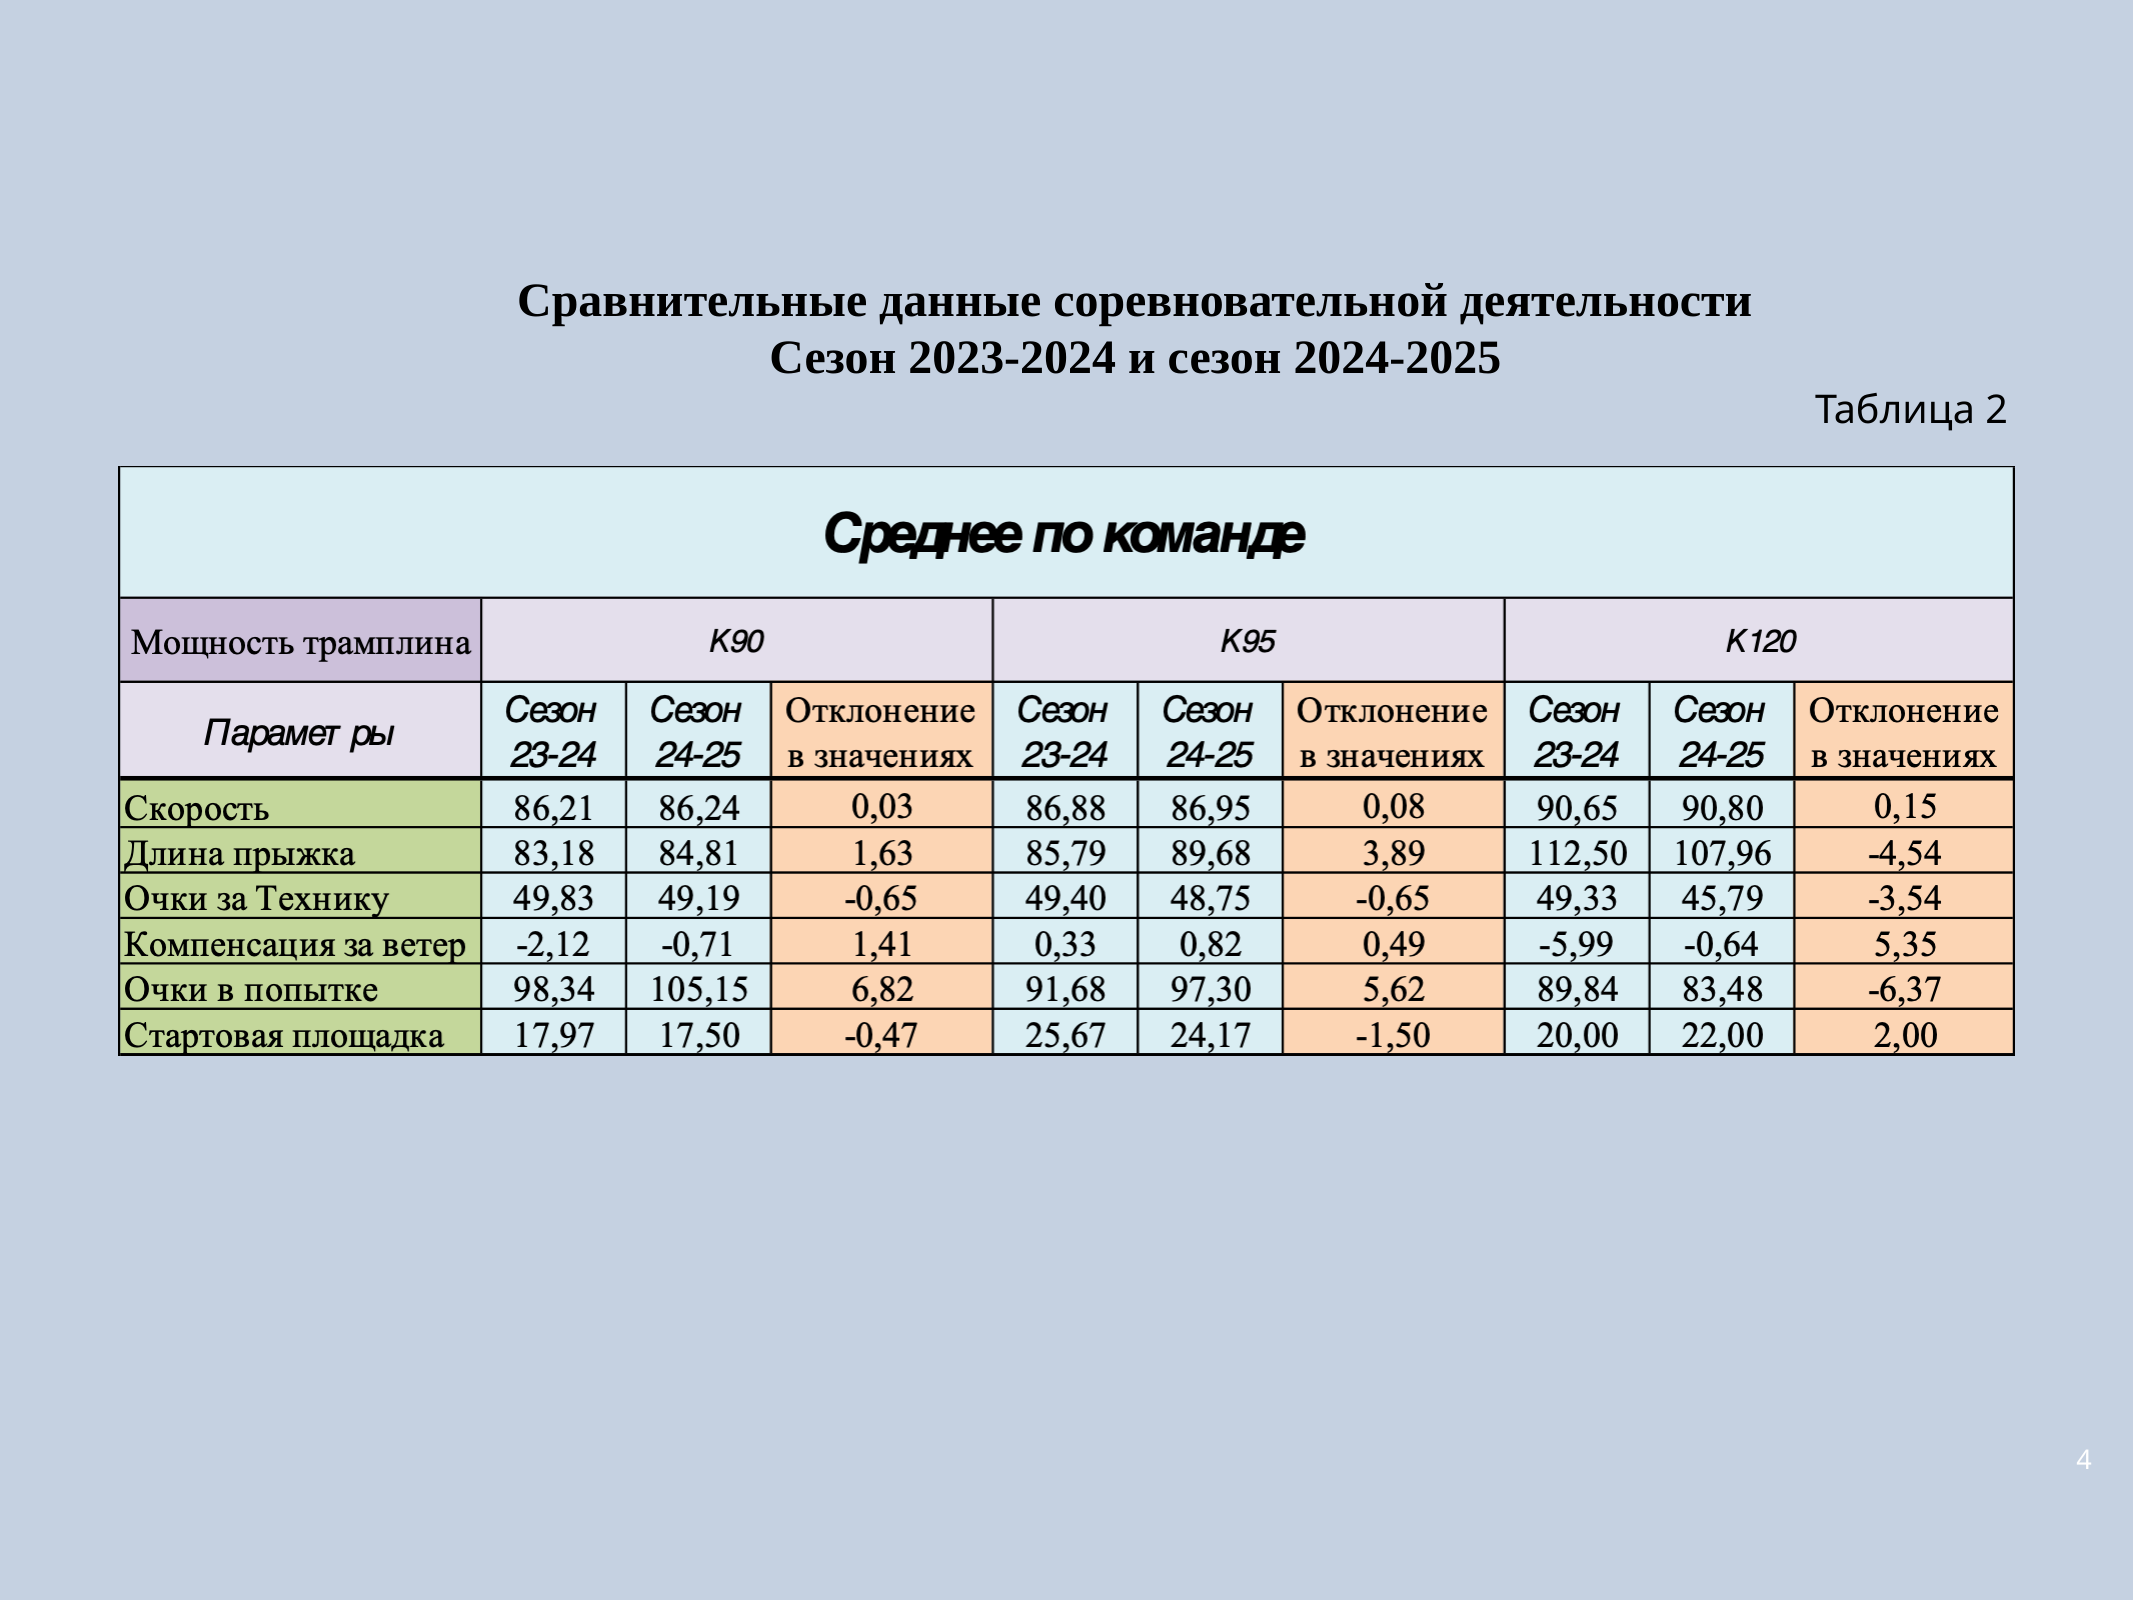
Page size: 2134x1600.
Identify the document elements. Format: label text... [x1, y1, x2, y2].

slide_number 4 [2064, 1435, 2101, 1488]
picture [118, 466, 2015, 1057]
text_box Таблица 2 [1806, 375, 2017, 440]
text_box Сравнительные данные соревновательной деятельности Сезон 2023-2024 и сезон 2024-2025 [508, 260, 1763, 392]
